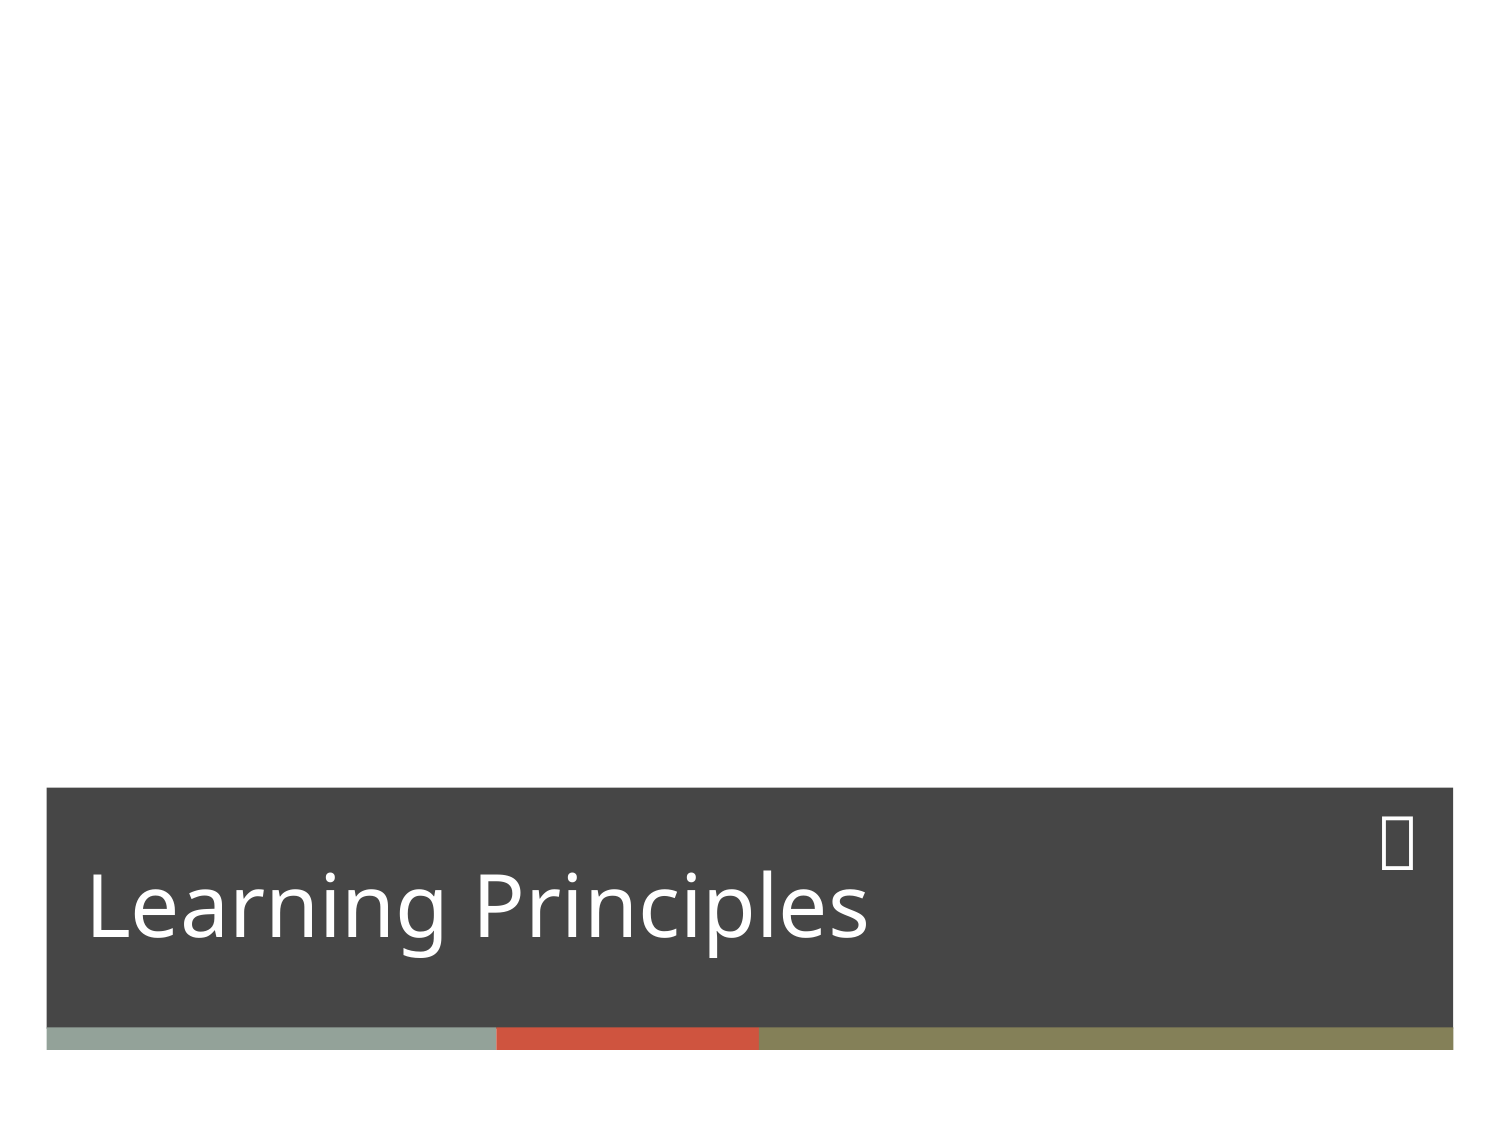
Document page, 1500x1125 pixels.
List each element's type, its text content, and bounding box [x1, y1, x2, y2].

title Learning Principles [70, 789, 1346, 963]
